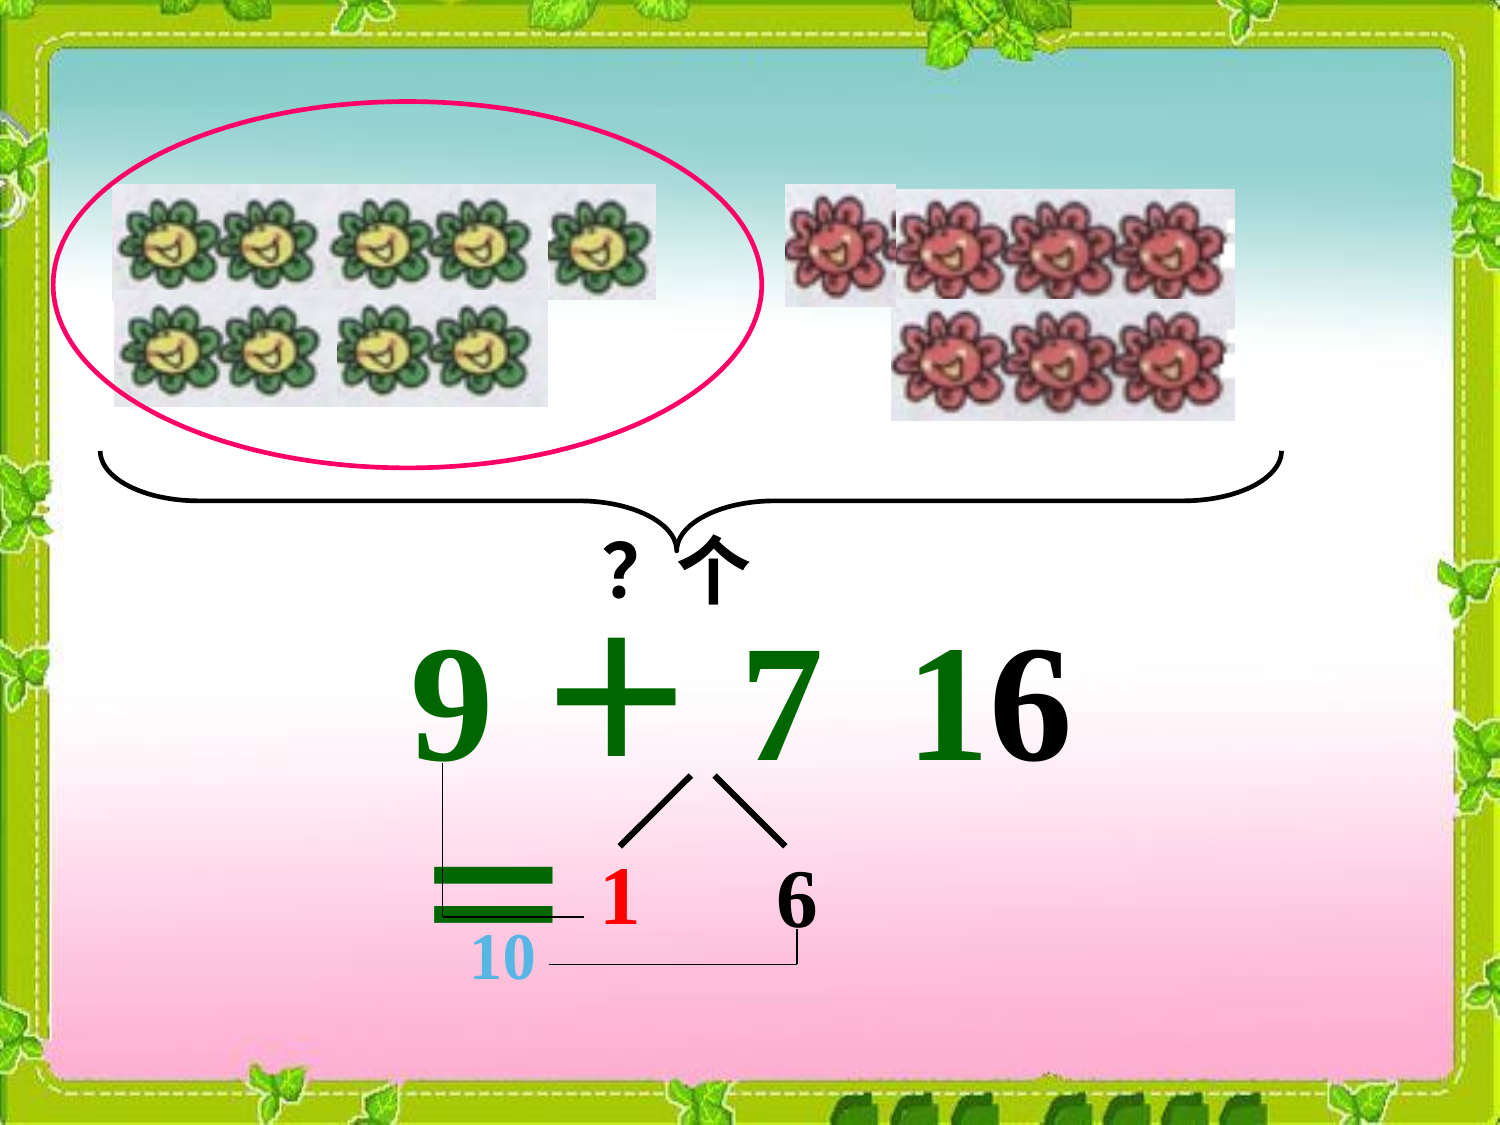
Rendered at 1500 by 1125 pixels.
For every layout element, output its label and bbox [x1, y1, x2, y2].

text_box [324, 184, 548, 290]
text_box [896, 189, 1235, 299]
text_box [112, 184, 324, 301]
text_box [785, 184, 896, 307]
text_box [714, 775, 786, 847]
text_box [548, 184, 656, 300]
text_box [619, 775, 691, 847]
text_box [891, 299, 1235, 421]
picture [0, 0, 1500, 1125]
text_box [337, 290, 548, 407]
text_box [113, 290, 337, 407]
